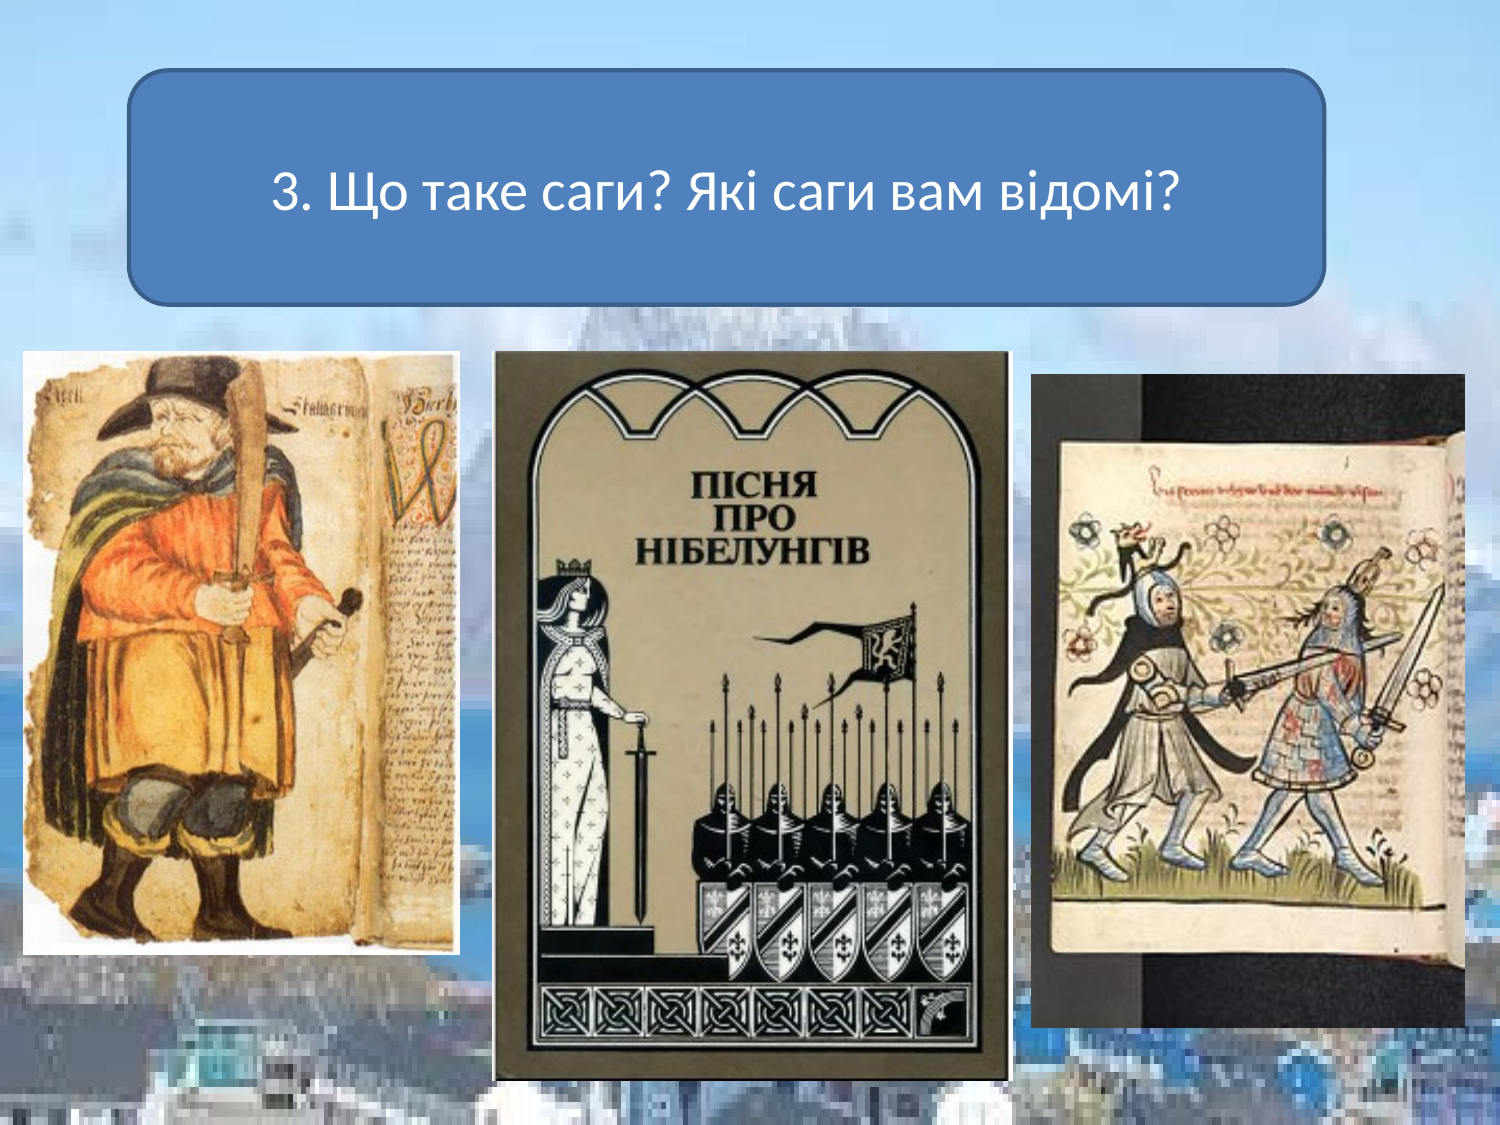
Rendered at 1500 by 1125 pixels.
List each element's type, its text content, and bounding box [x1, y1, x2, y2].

text_box 3. Що таке саги? Які саги вам відомі? [126, 68, 1327, 307]
picture [491, 351, 1014, 1081]
picture [23, 351, 461, 955]
table_cell [0, 0, 1500, 1125]
picture [1030, 374, 1466, 1028]
